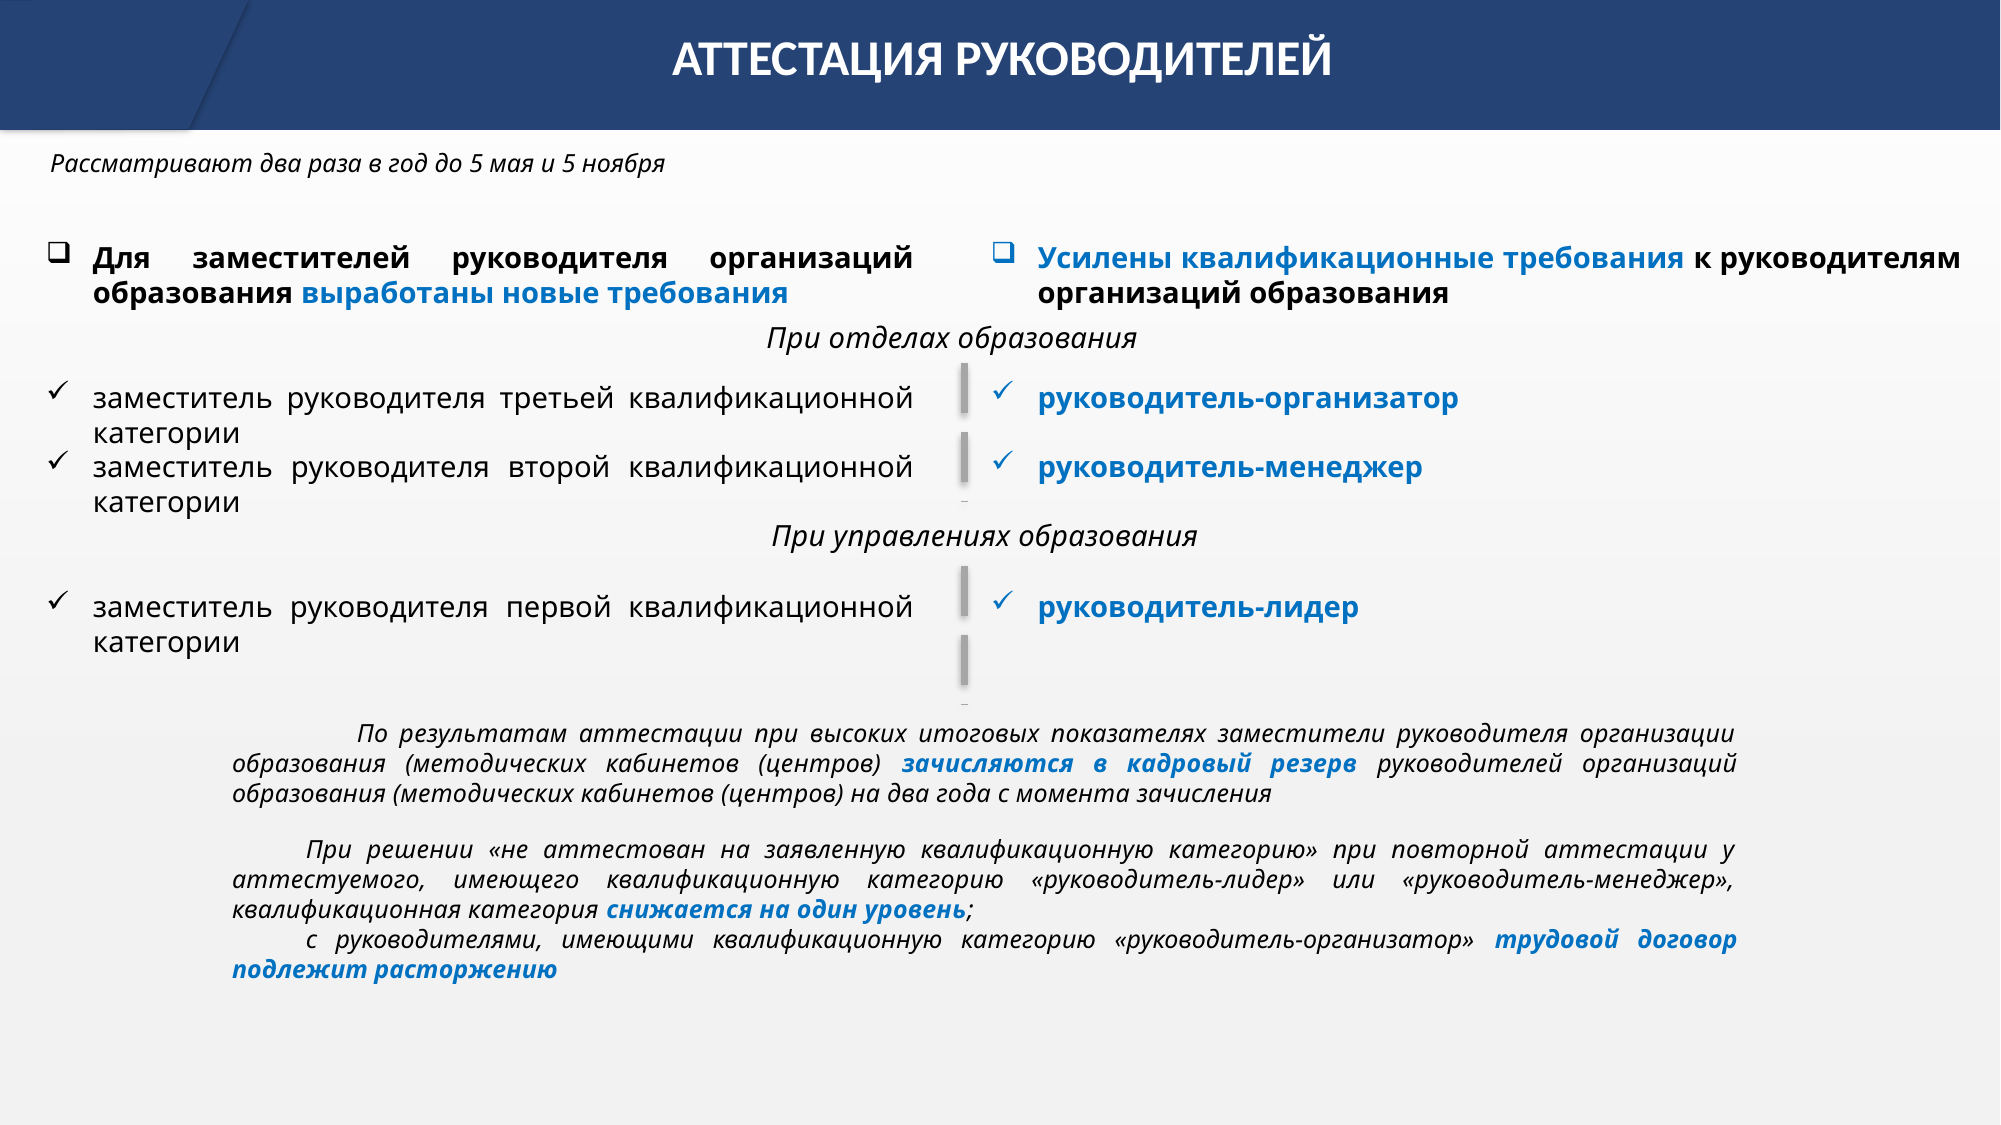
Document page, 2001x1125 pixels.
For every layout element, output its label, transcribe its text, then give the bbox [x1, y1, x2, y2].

text_box При управлениях образования [756, 509, 1214, 560]
text_box Для заместителей руководителя организаций образования выработаны новые требования заместитель руководителя третьей квалификационной категории заместитель руководителя второй квалификационной категории заместитель руководителя первой квалификационной категории [31, 231, 930, 806]
text_box По результатам аттестации при высоких итоговых показателях заместители руководителя организации образования (методических кабинетов (центров) зачисляются в кадровый резерв руководителей организаций образования (методических кабинетов (центров) на два года с момента зачисления [217, 710, 1753, 815]
picture [0, 0, 2000, 1125]
text_box При отделах образования [751, 312, 1153, 363]
text_box АТТЕСТАЦИЯ РУКОВОДИТЕЛЕЙ [657, 17, 1461, 93]
text_box При решении «не аттестован на заявленную квалификационную категорию» при повторной аттестации у аттестуемого, имеющего квалификационную категорию «руководитель-лидер» или «руководитель-менеджер», квалификационная категория снижается на один уровень; с руководителями, имеющими квалификационную категорию «руководитель-организатор» трудовой договор подлежит расторжению [217, 826, 1753, 991]
text_box Усилены квалификационные требования к руководителям организаций образования руководитель-организатор руководитель-менеджер руководитель-лидер [976, 231, 1977, 631]
text_box Рассматривают два раза в год до 5 мая и 5 ноября [35, 140, 740, 186]
